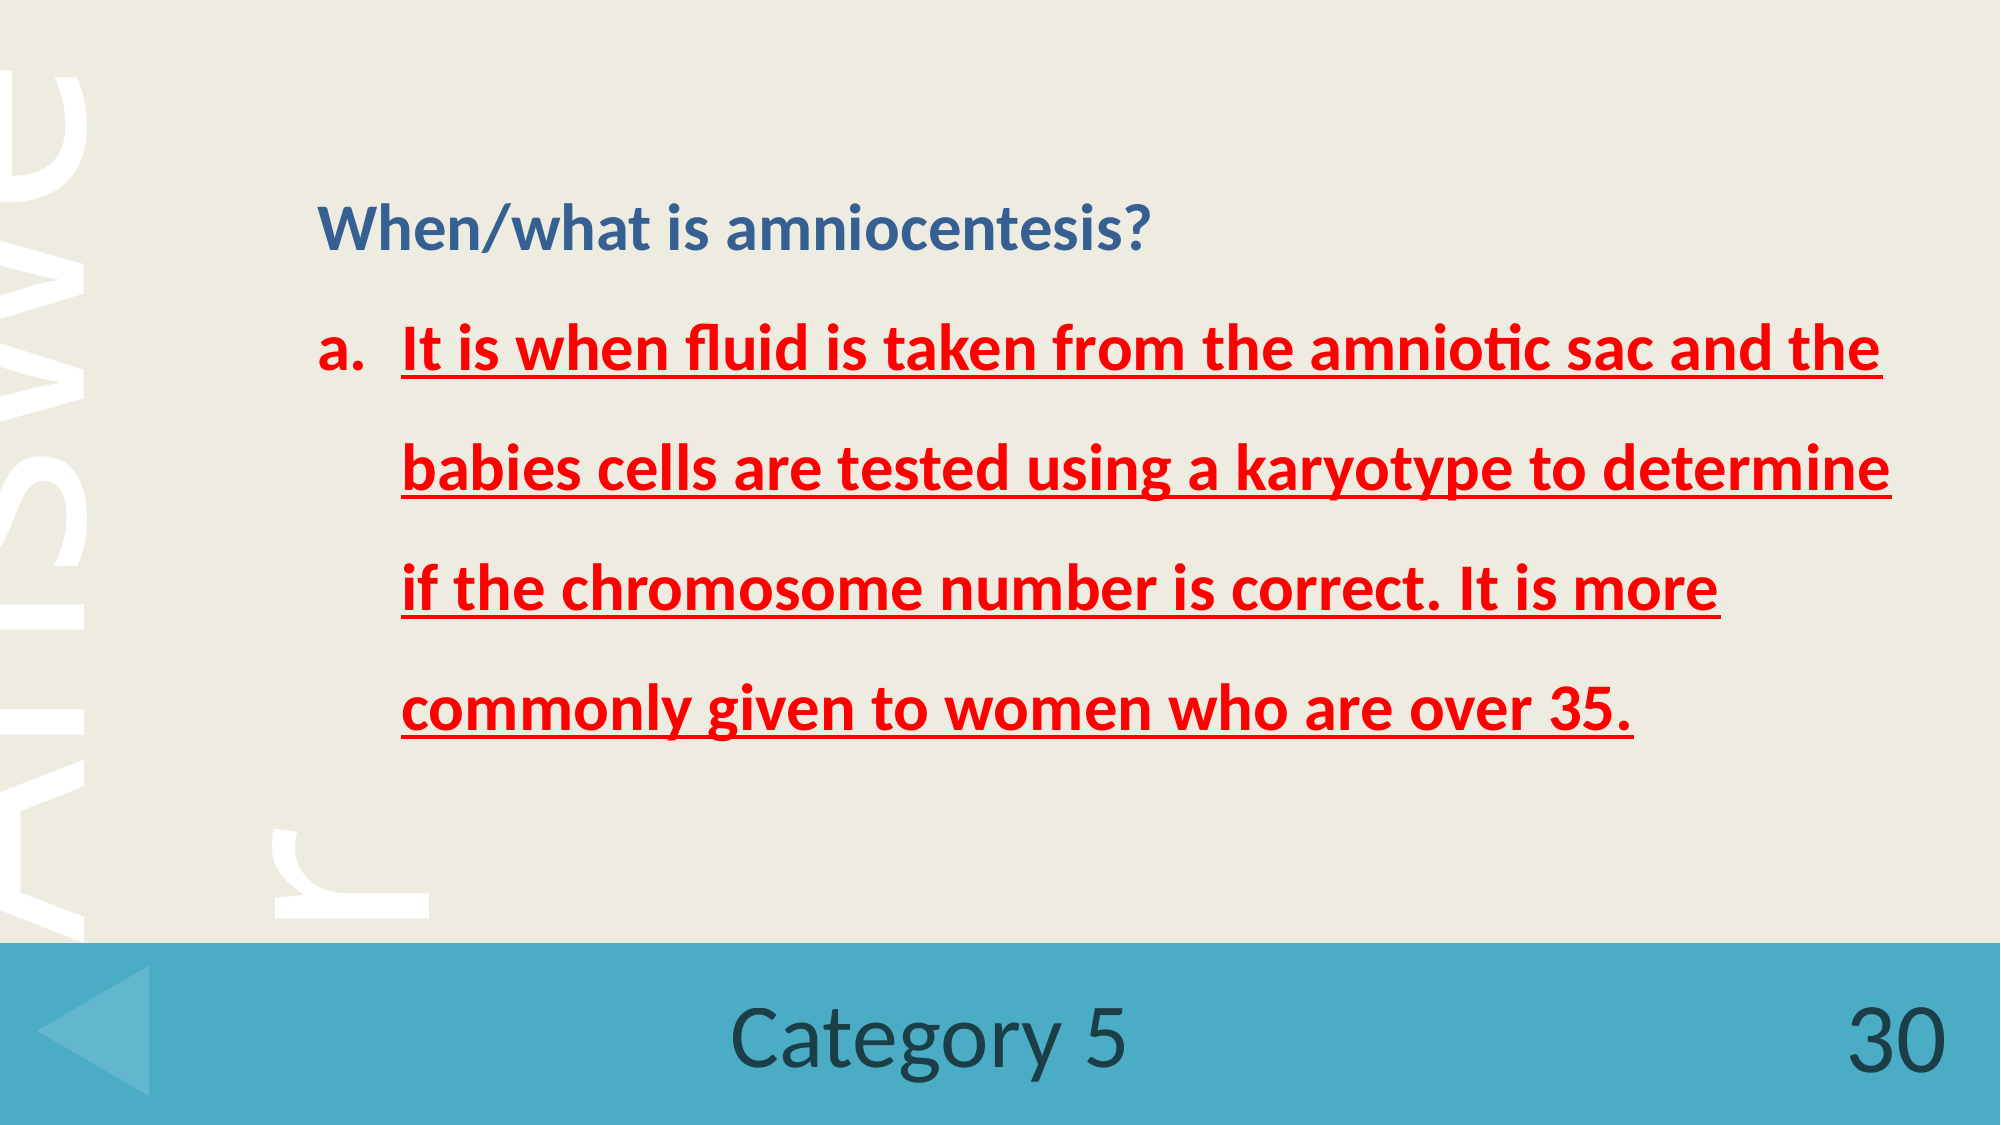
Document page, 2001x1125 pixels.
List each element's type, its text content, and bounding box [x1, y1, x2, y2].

list When/what is amniocentesis? It is when fluid is taken from the amniotic sac and the babies cells are tested using a karyotype to determine if the chromosome number is correct. It is more commonly given to women who are over 35. [302, 99, 1943, 908]
list 30 [1831, 967, 1963, 1097]
title Category 5 [30, 937, 1831, 1125]
